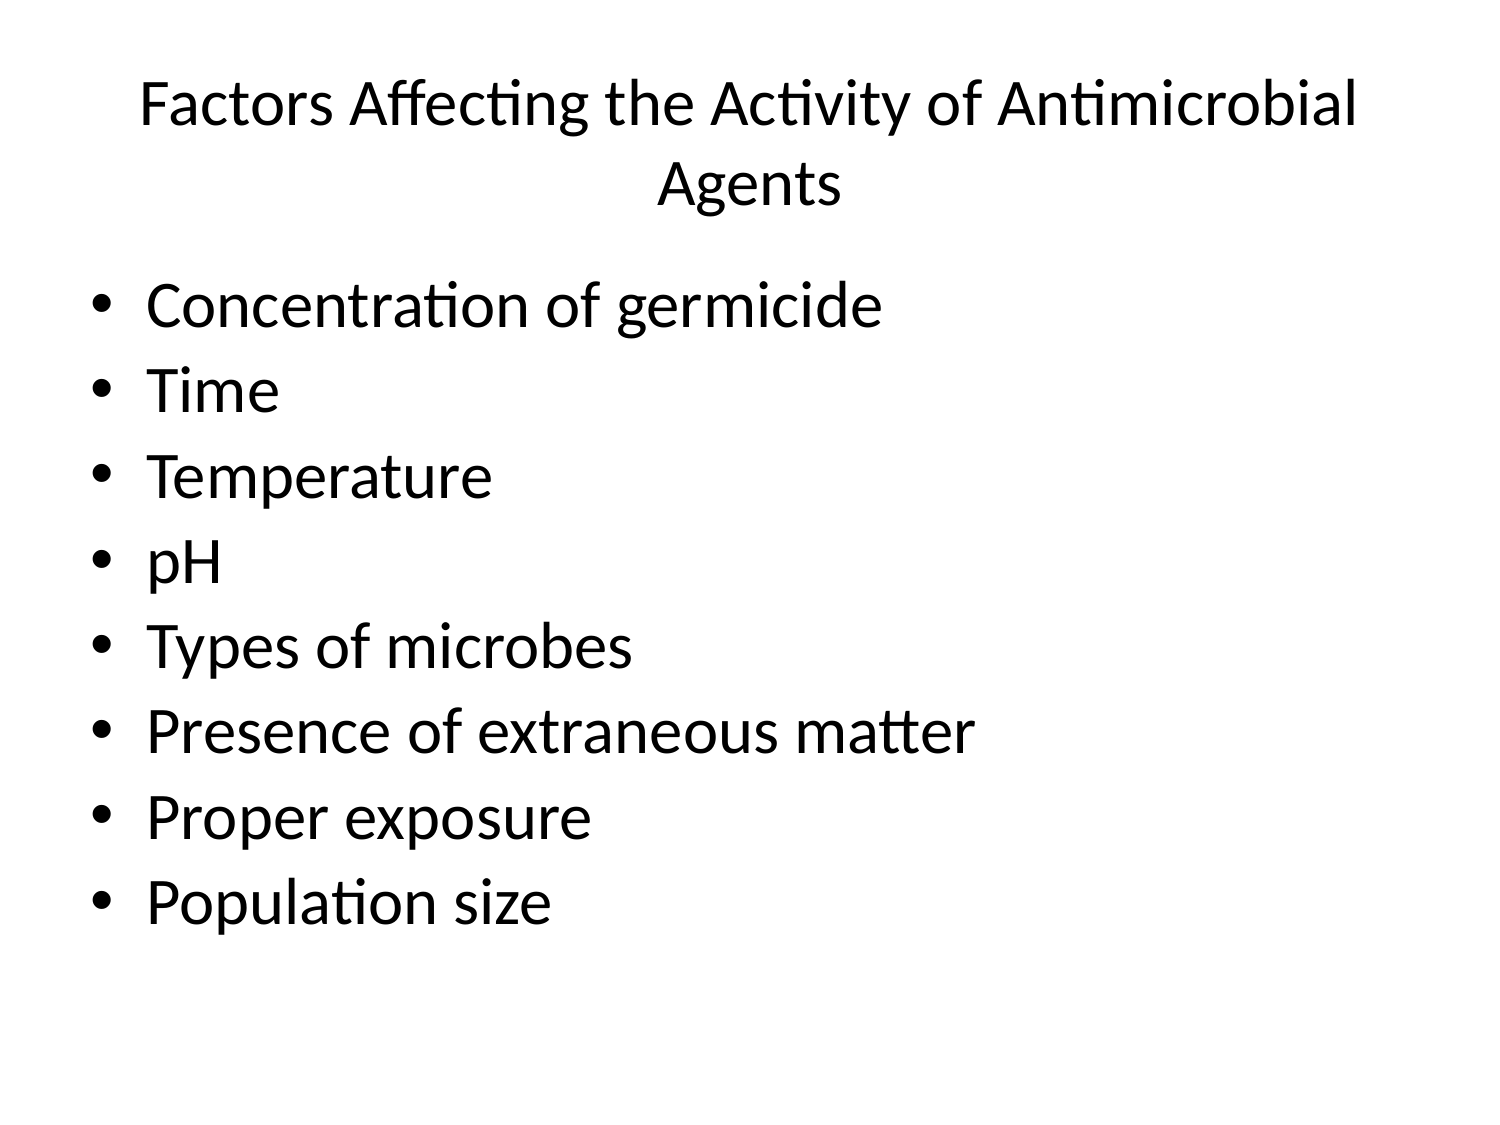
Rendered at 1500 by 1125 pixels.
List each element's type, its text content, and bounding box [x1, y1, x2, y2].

title Factors Affecting the Activity of Antimicrobial Agents [75, 45, 1425, 233]
list Concentration of germicide Time Temperature pH Types of microbes Presence of extraneous matter Proper exposure Population size [75, 262, 1425, 1005]
